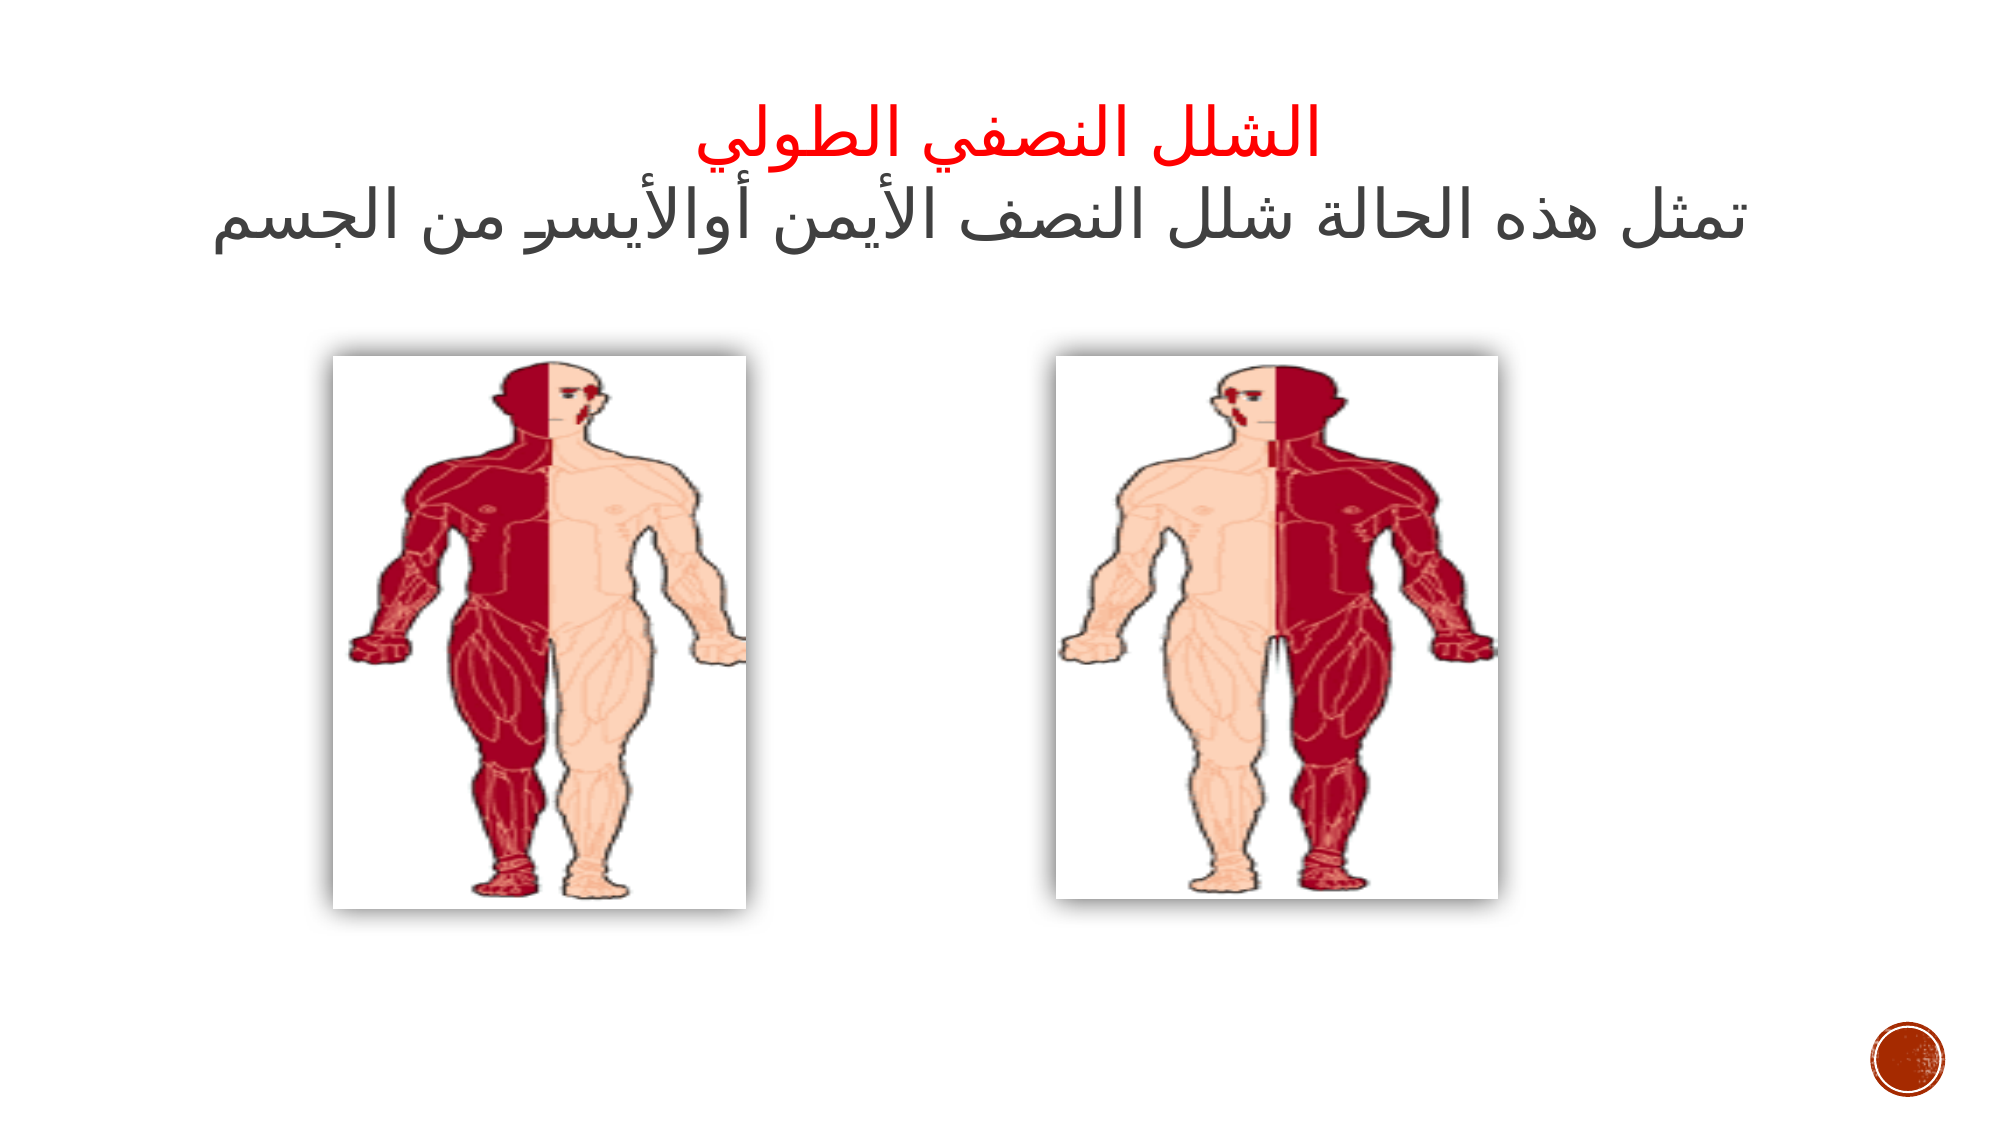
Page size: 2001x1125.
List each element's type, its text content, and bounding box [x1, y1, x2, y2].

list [1058, 359, 1497, 898]
title الشلل النصفي الطولي تمثل هذه الحالة شلل النصف الأيمن أوالأيسر من الجسم [175, 79, 1826, 344]
picture [333, 356, 746, 909]
